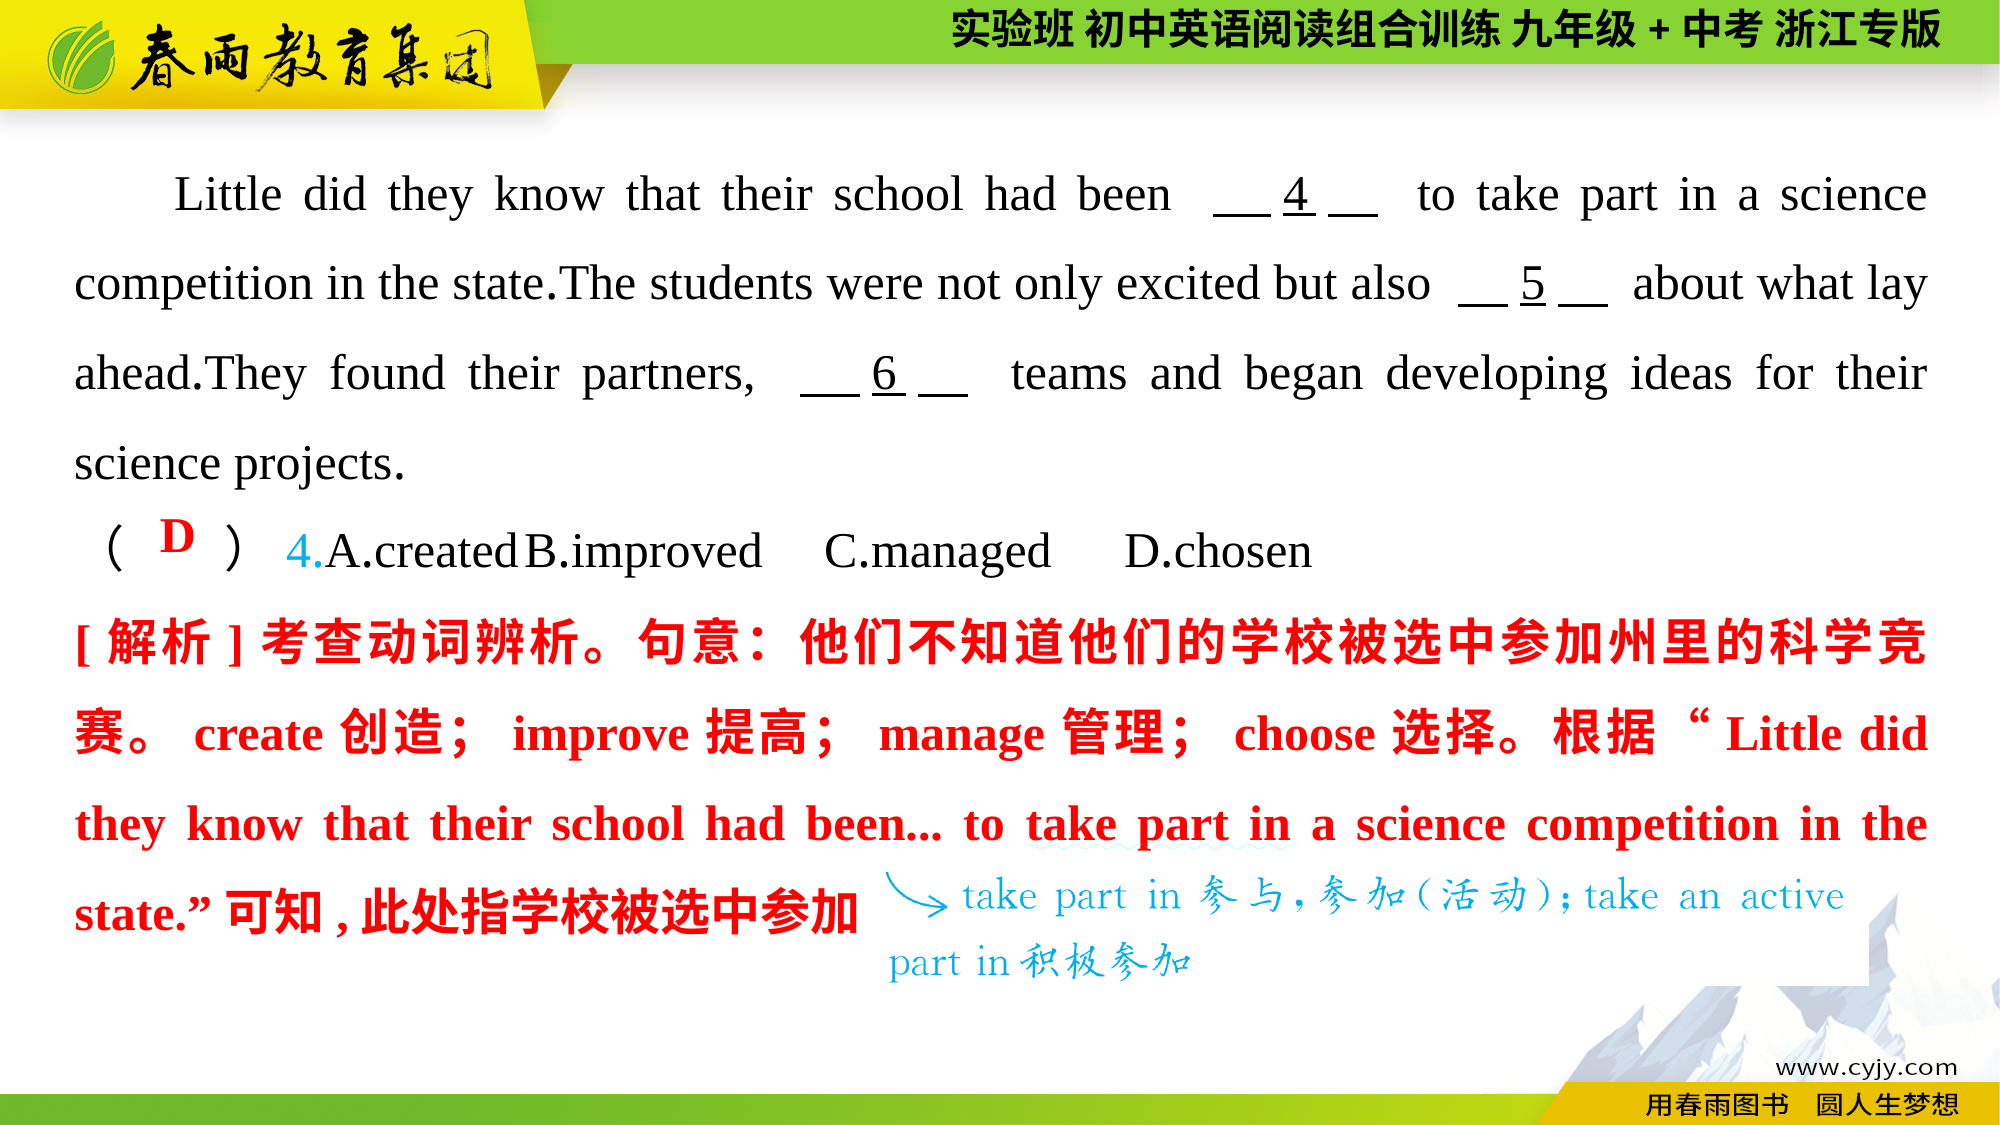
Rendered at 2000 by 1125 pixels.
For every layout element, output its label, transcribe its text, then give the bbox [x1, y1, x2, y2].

text_box [解析]考查动词辨析。句意：他们不知道他们的学校被选中参加州里的科学竞赛。create创造；improve提高；manage管理；choose选择。根据“Little did they know that their school had been... to take part in a science competition in the state.”可知,此处指学校被选中参加竞赛。故选D。 [59, 573, 1944, 949]
text_box （ ）4.A.created B.improved C.managed D.chosen [59, 479, 1944, 573]
text_box D [144, 495, 211, 570]
picture [0, 0, 2000, 1125]
list Little did they know that their school had been 4 to take part in a science competition in the state.The students were not only excited but also 5 about what lay ahead.They found their partners, 6 teams and began developing ideas for their science projects. [59, 122, 1944, 479]
